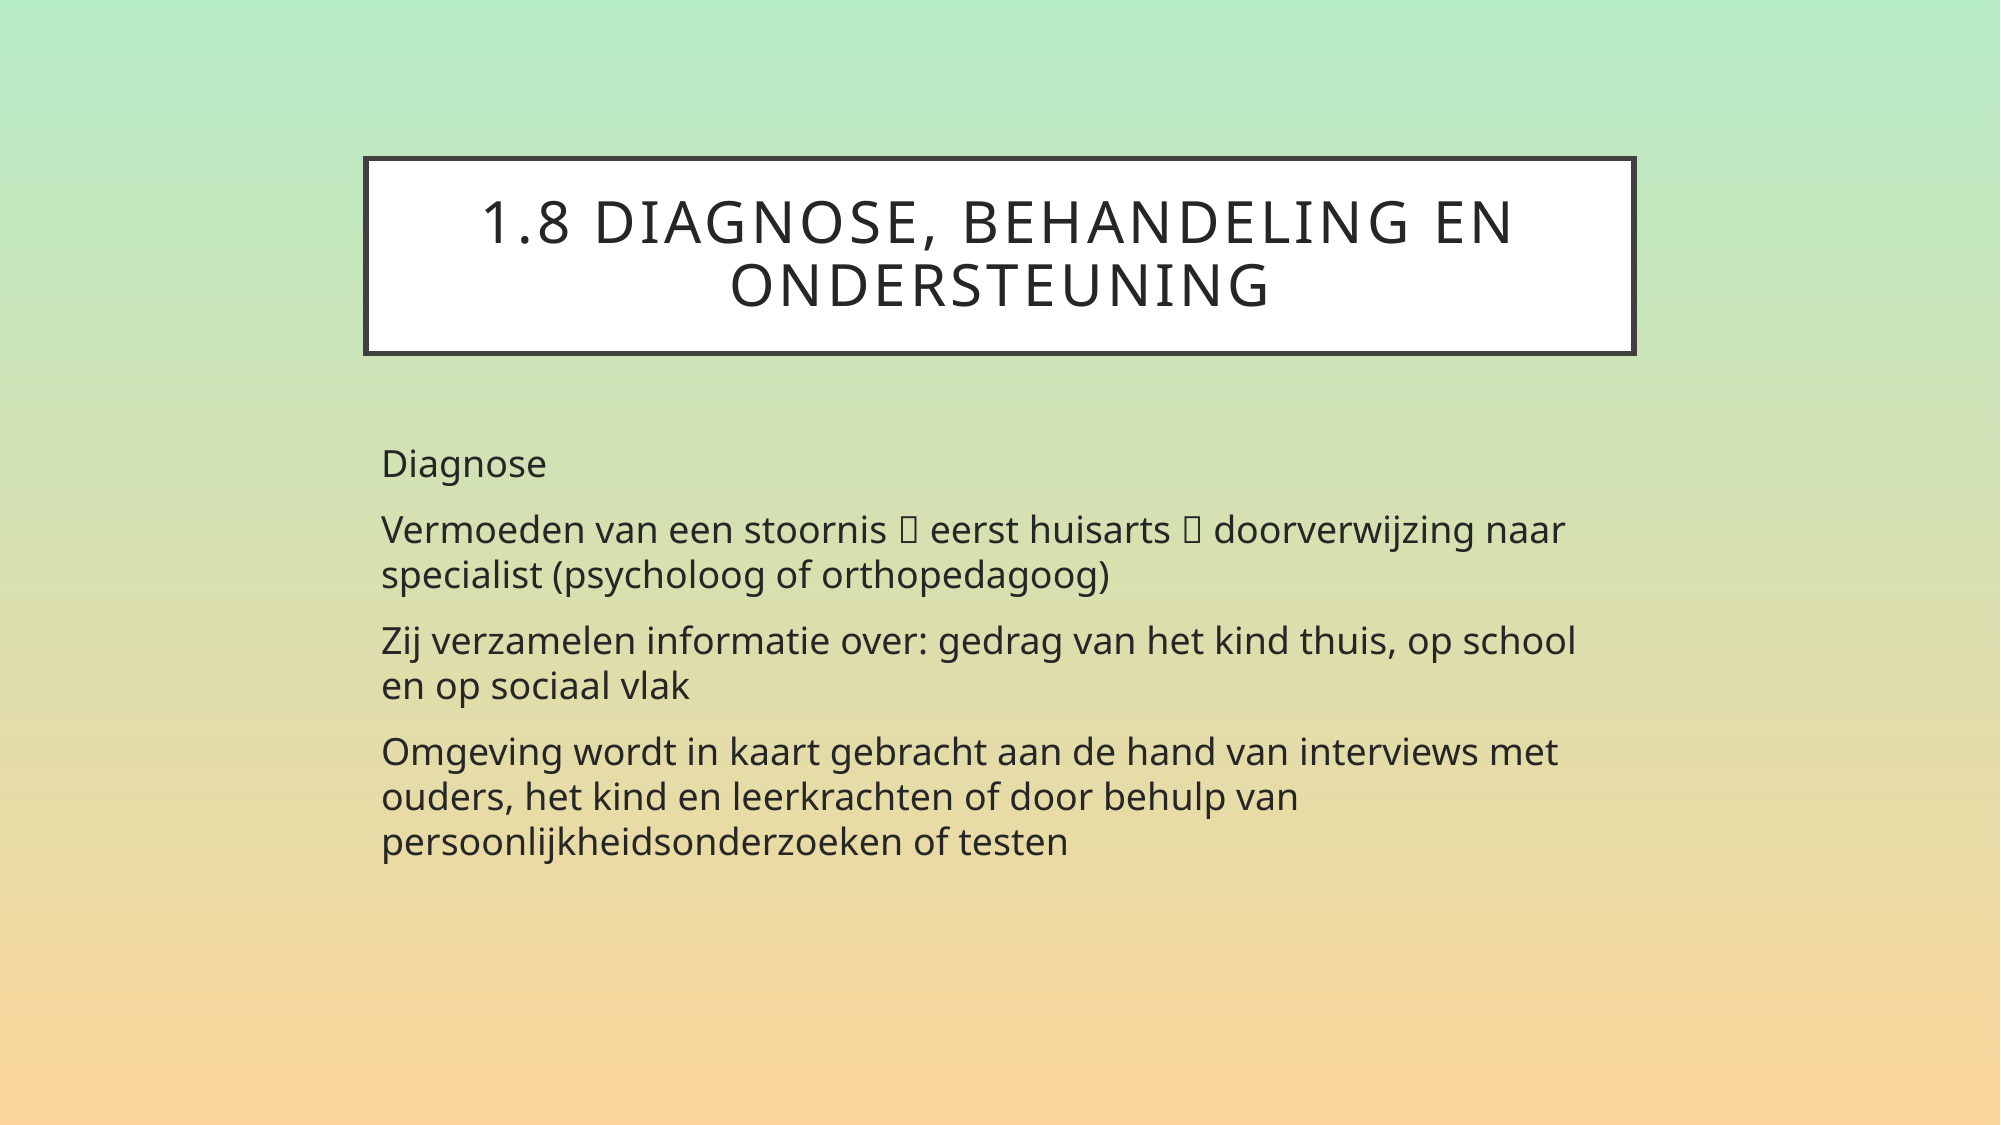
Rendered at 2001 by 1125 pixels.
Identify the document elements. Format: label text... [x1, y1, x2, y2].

list Diagnose Vermoeden van een stoornis  eerst huisarts  doorverwijzing naar specialist (psycholoog of orthopedagoog) Zij verzamelen informatie over: gedrag van het kind thuis, op school en op sociaal vlak Omgeving wordt in kaart gebracht aan de hand van interviews met ouders, het kind en leerkrachten of door behulp van persoonlijkheidsonderzoeken of testen [366, 432, 1634, 1052]
title 1.8 Diagnose, behandeling en ondersteuning [363, 156, 1637, 356]
